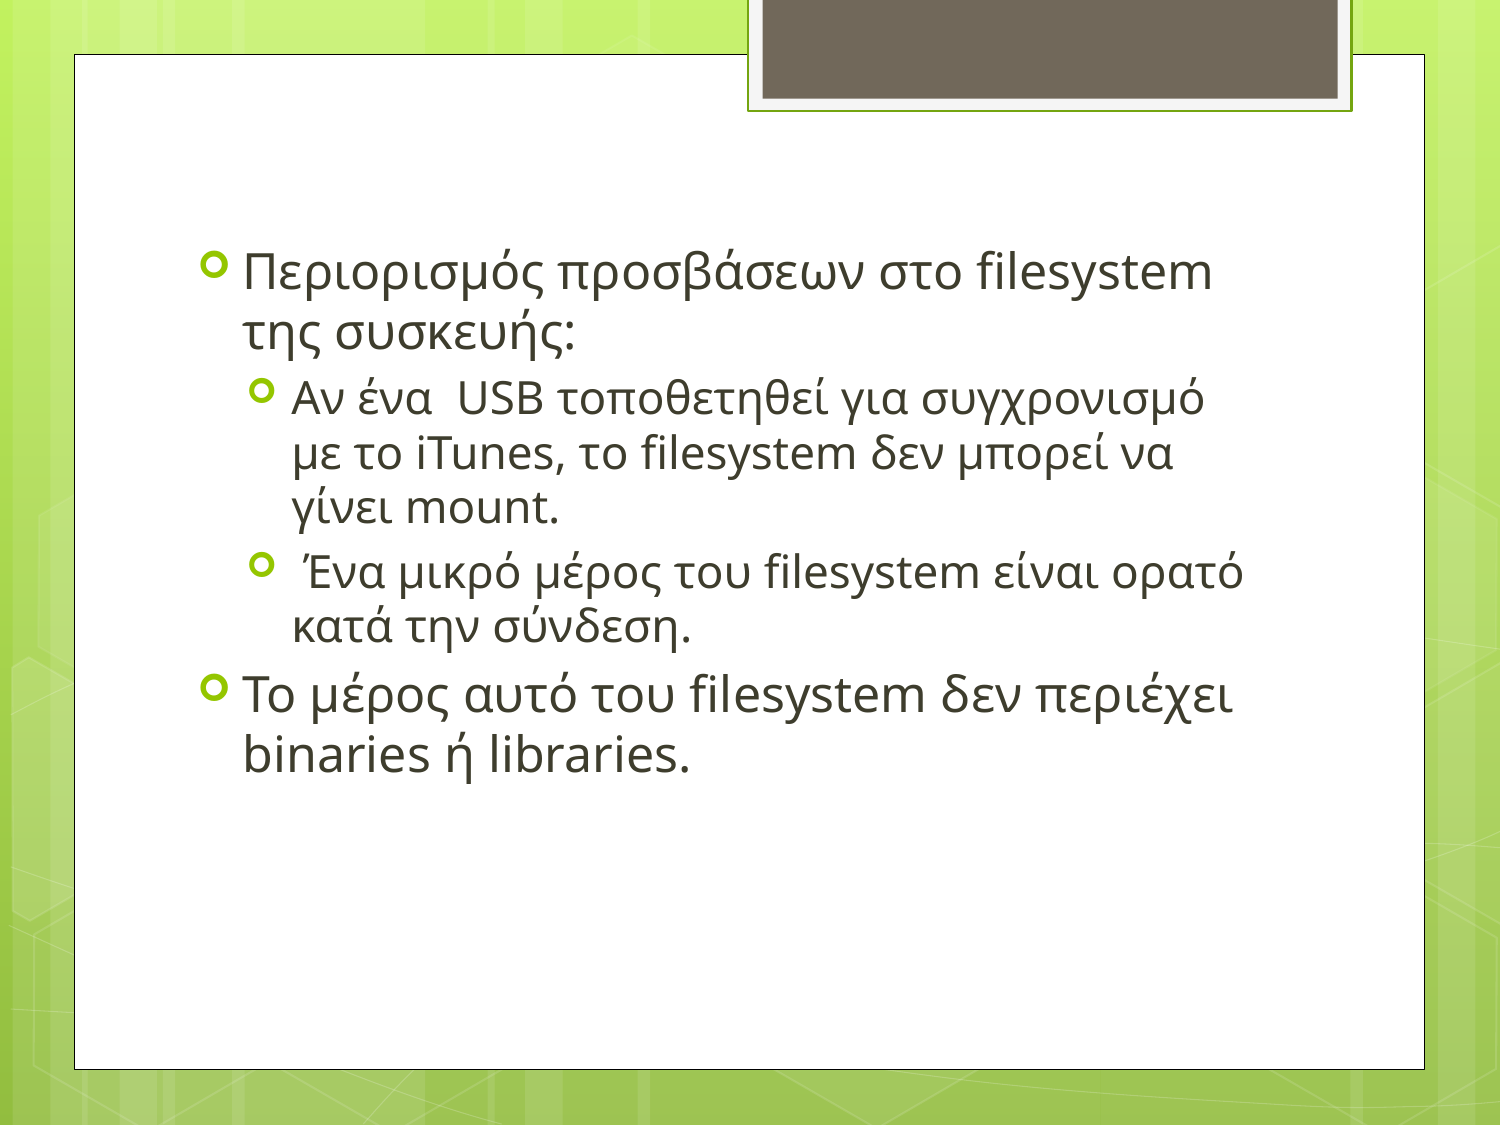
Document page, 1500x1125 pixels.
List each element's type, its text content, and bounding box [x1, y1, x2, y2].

list Περιορισμός προσβάσεων στο filesystem της συσκευής: Αν ένα USB τοποθετηθεί για συγχρονισμό με το iTunes, το filesystem δεν μπορεί να γίνει mount. Ένα μικρό μέρος του filesystem είναι ορατό κατά την σύνδεση. Το μέρος αυτό του filesystem δεν περιέχει binaries ή libraries. [171, 231, 1283, 957]
